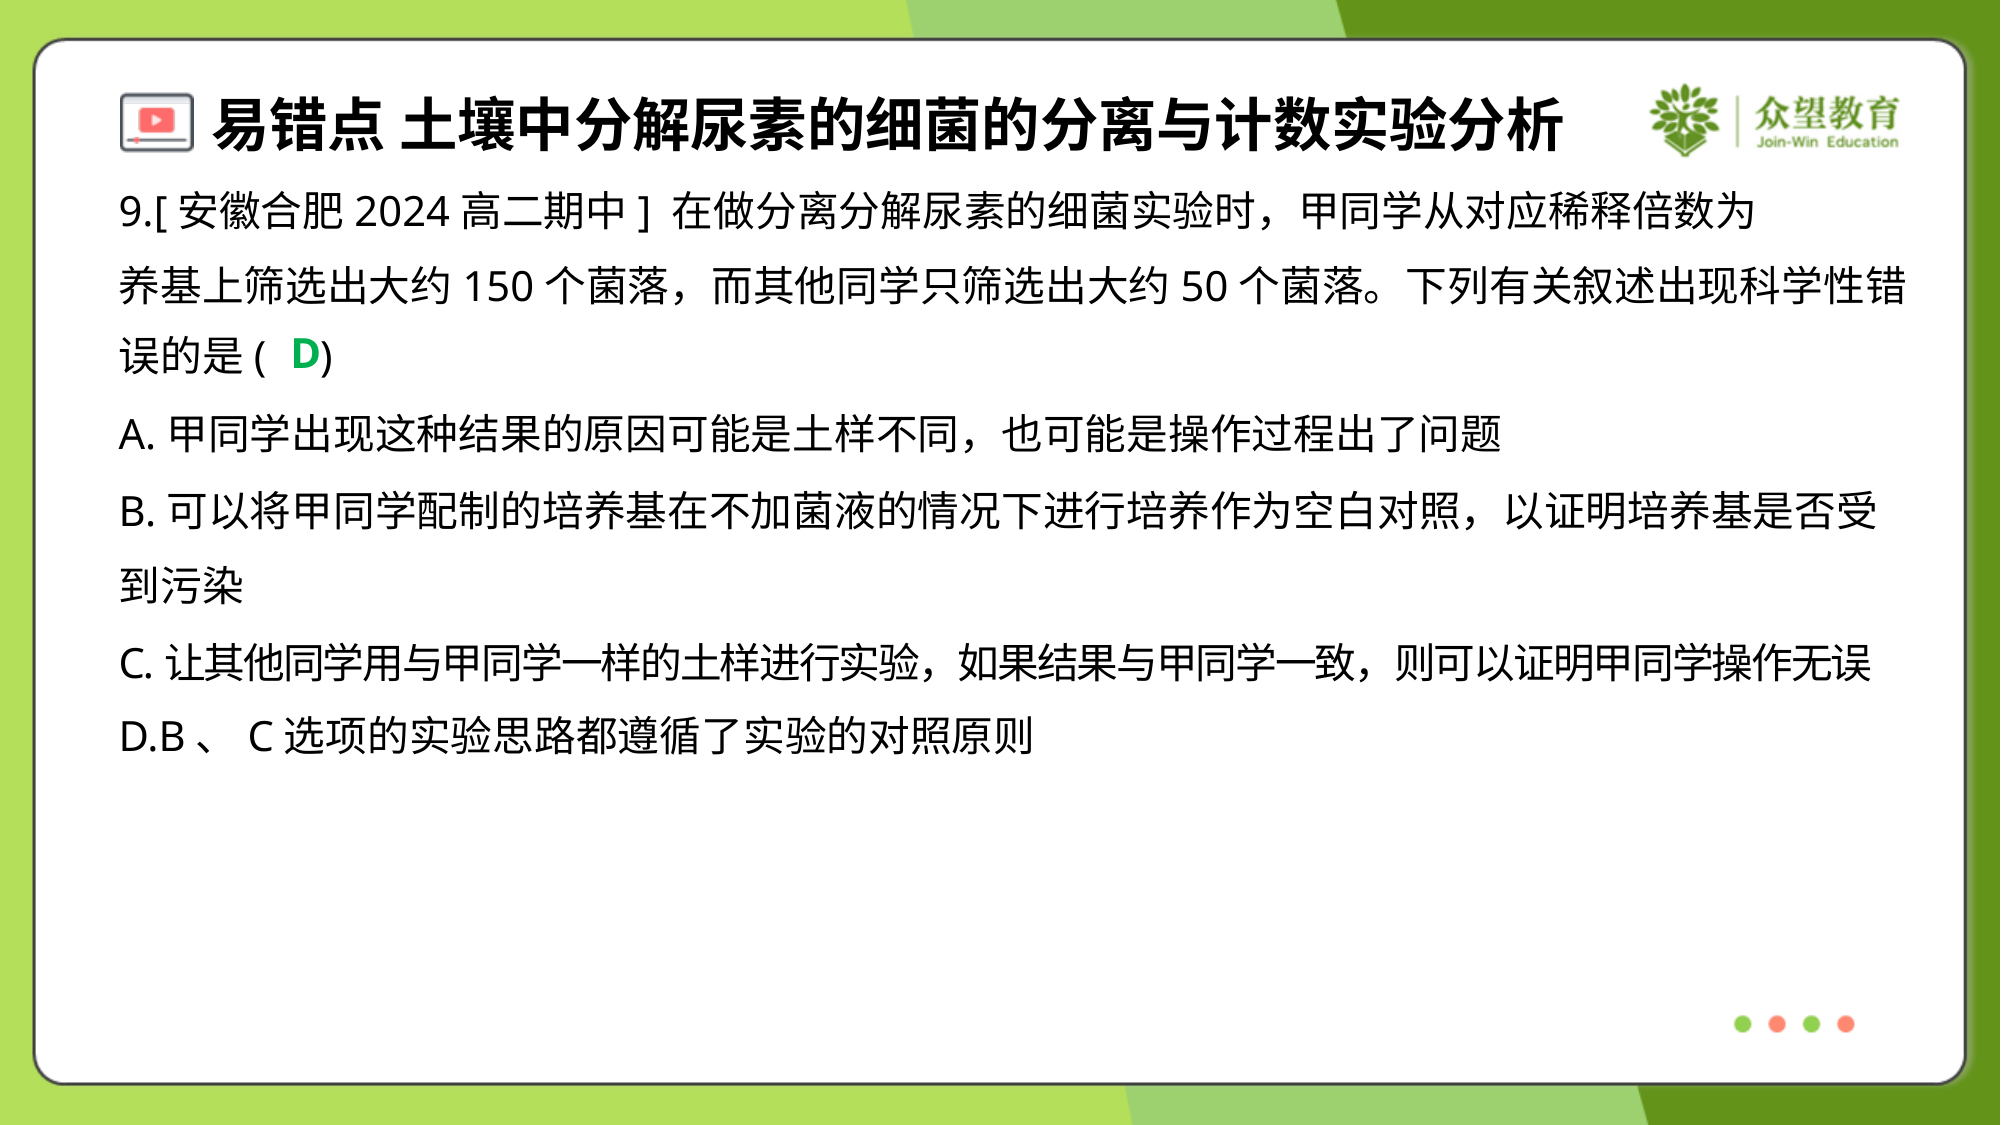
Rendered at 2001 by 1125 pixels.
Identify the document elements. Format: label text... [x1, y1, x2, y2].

text_box A.甲同学出现这种结果的原因可能是土样不同，也可能是操作过程出了问题 B.可以将甲同学配制的培养基在不加菌液的情况下进行培养作为空白对照，以证明培养基是否受 到污染 C.让其他同学用与甲同学一样的土样进行实验，如果结果与甲同学一致，则可以证明甲同学操作无误 D.B、C选项的实验思路都遵循了实验的对照原则 [118, 382, 1883, 753]
picture [0, 0, 2000, 1125]
text_box D [274, 306, 338, 371]
